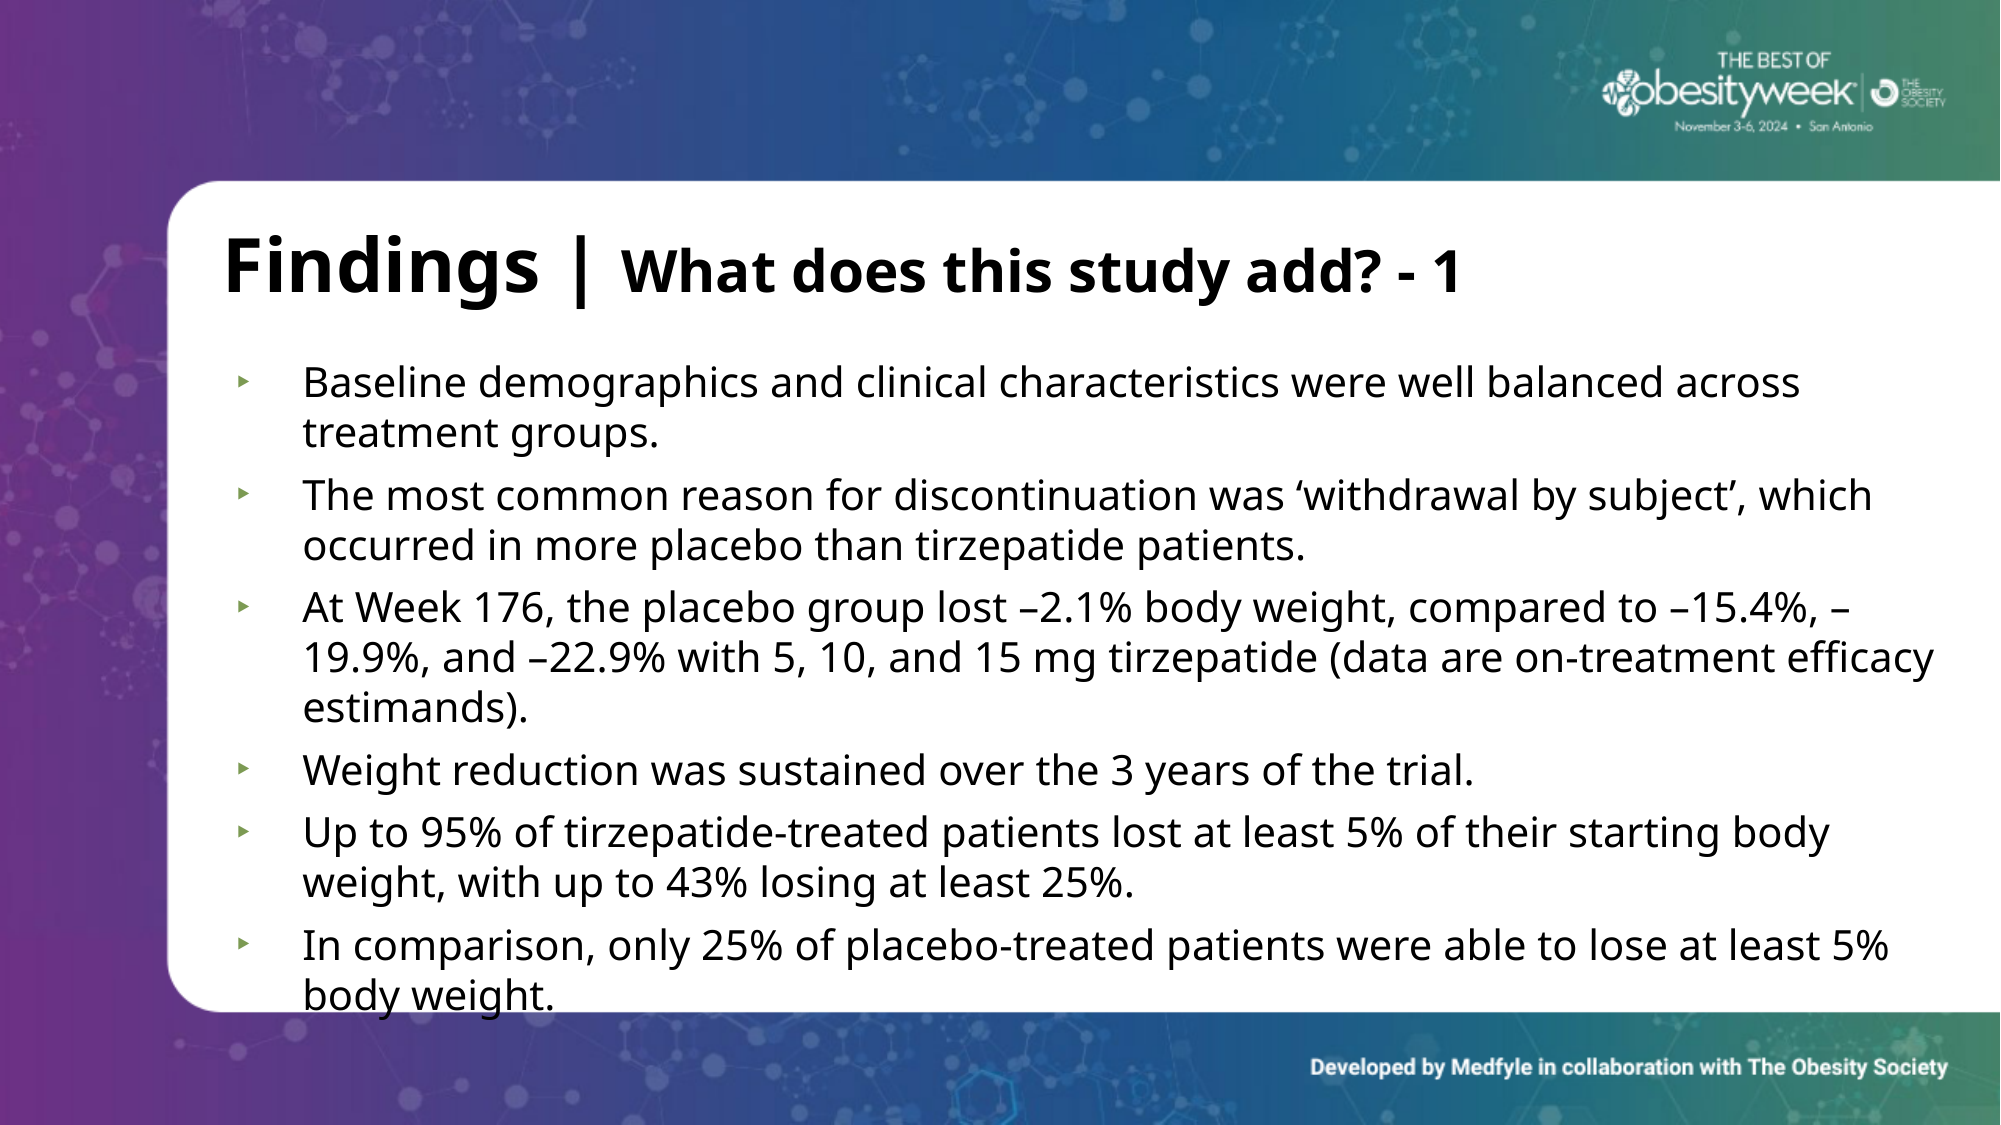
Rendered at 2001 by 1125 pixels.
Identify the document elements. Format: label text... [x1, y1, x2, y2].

title Findings | What does this study add? - 1 [207, 211, 1918, 326]
list Baseline demographics and clinical characteristics were well balanced across treatment groups. The most common reason for discontinuation was ‘withdrawal by subject’, which occurred in more placebo than tirzepatide patients. At Week 176, the placebo group lost –2.1% body weight, compared to –15.4%, –19.9%, and –22.9% with 5, 10, and 15 mg tirzepatide (data are on-treatment efficacy estimands). Weight reduction was sustained over the 3 years of the trial. Up to 95% of tirzepatide-treated patients lost at least 5% of their starting body weight, with up to 43% losing at least 25%. In comparison, only 25% of placebo-treated patients were able to lose at least 5% body weight. [212, 348, 1965, 1060]
picture [0, 0, 2000, 1125]
